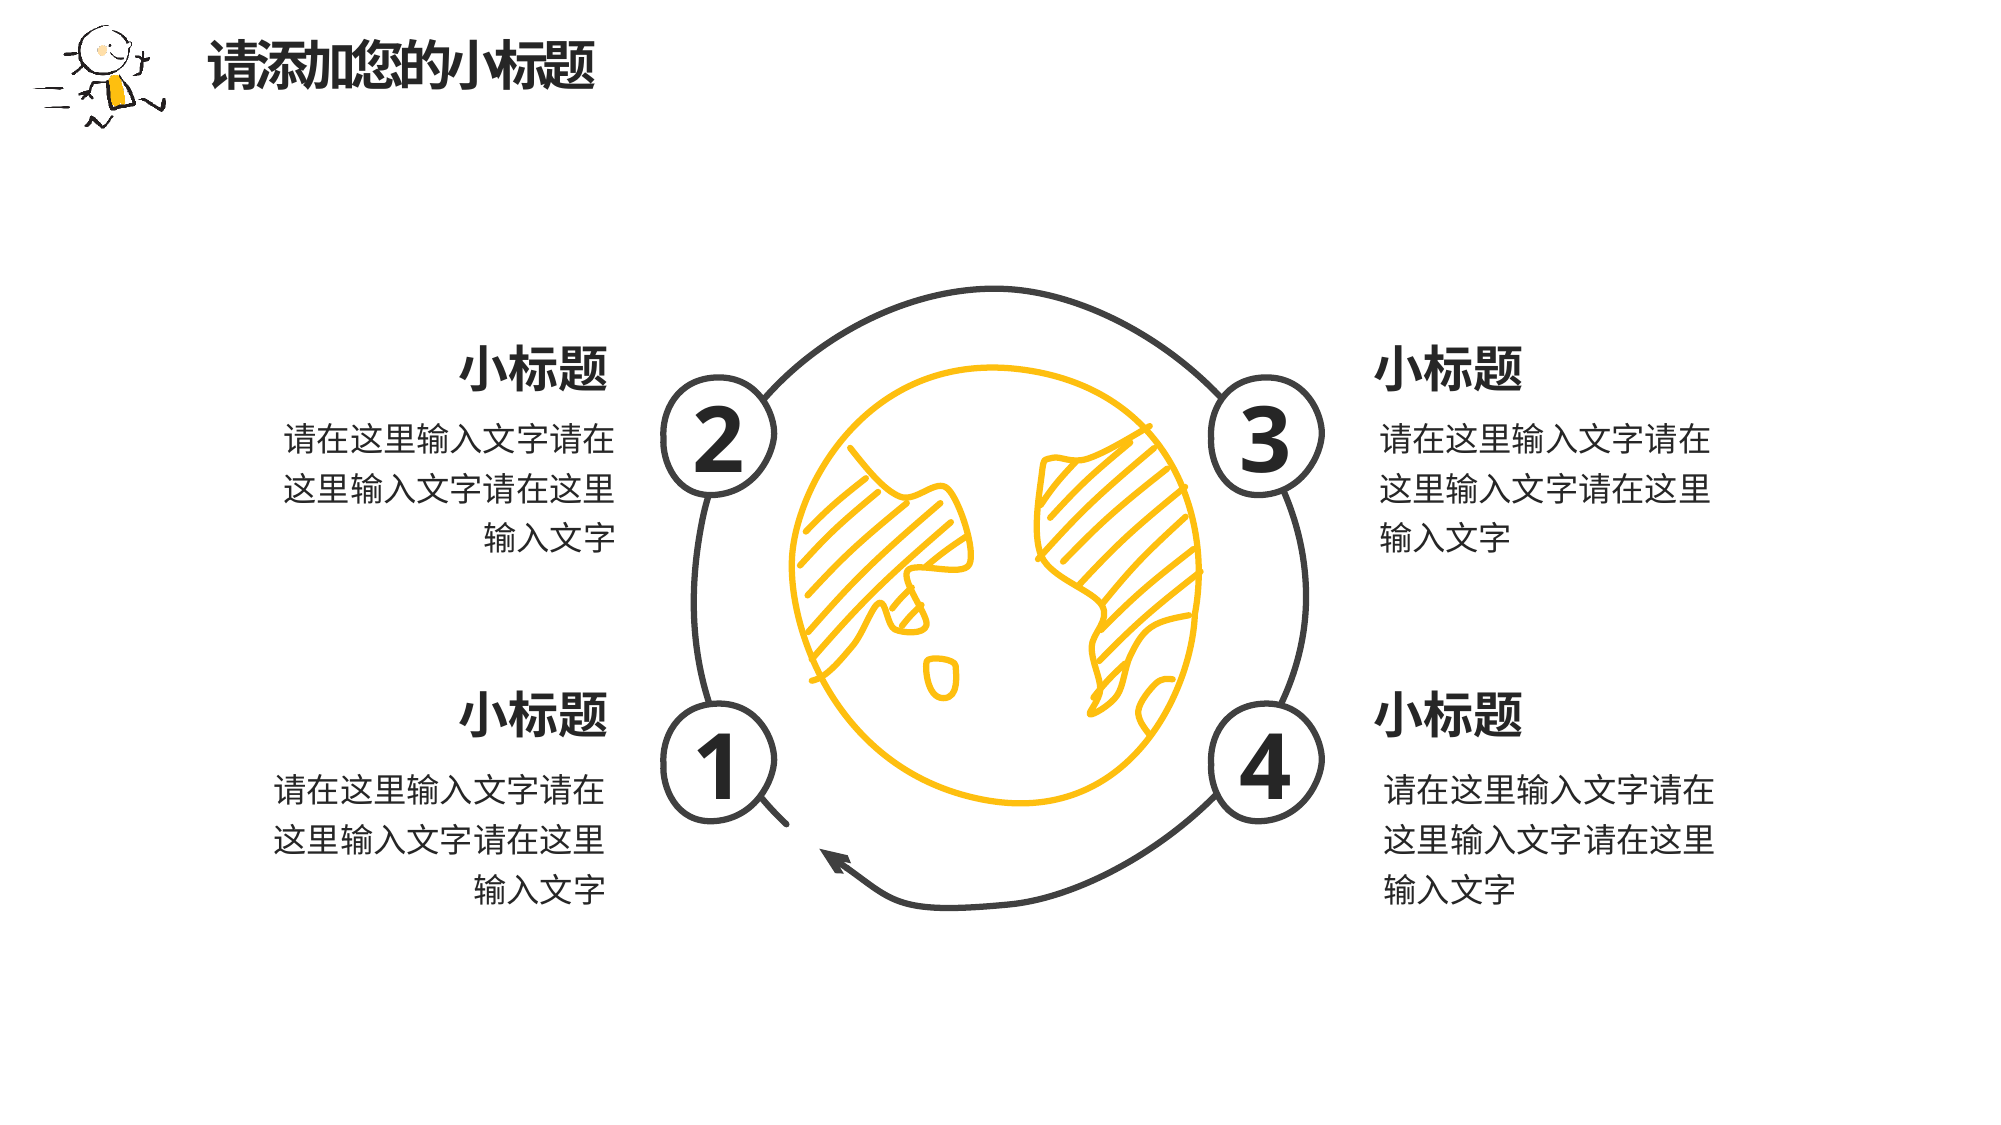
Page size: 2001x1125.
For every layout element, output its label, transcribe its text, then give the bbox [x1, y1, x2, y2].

text_box 3 [1214, 376, 1323, 497]
text_box [793, 287, 1192, 368]
text_box 请在这里输入文字请在这里输入文字请在这里输入文字 [238, 400, 631, 565]
text_box 小标题 [1358, 675, 1539, 751]
text_box 请在这里输入文字请在这里输入文字请在这里输入文字 [228, 751, 621, 917]
text_box [1214, 466, 1308, 735]
text_box 4 [1214, 702, 1323, 823]
picture [19, 17, 176, 140]
text_box 1 [662, 702, 776, 823]
text_box 2 [662, 376, 776, 497]
text_box 请在这里输入文字请在这里输入文字请在这里输入文字 [1369, 751, 1762, 917]
text_box 小标题 [1358, 329, 1539, 405]
text_box [1214, 388, 1221, 409]
text_box 请在这里输入文字请在这里输入文字请在这里输入文字 [1364, 400, 1757, 565]
text_box [692, 374, 1212, 909]
text_box 小标题 [443, 329, 624, 405]
text_box 小标题 [443, 675, 624, 751]
text_box 请添加您的小标题 [191, 23, 612, 104]
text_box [786, 368, 1214, 801]
